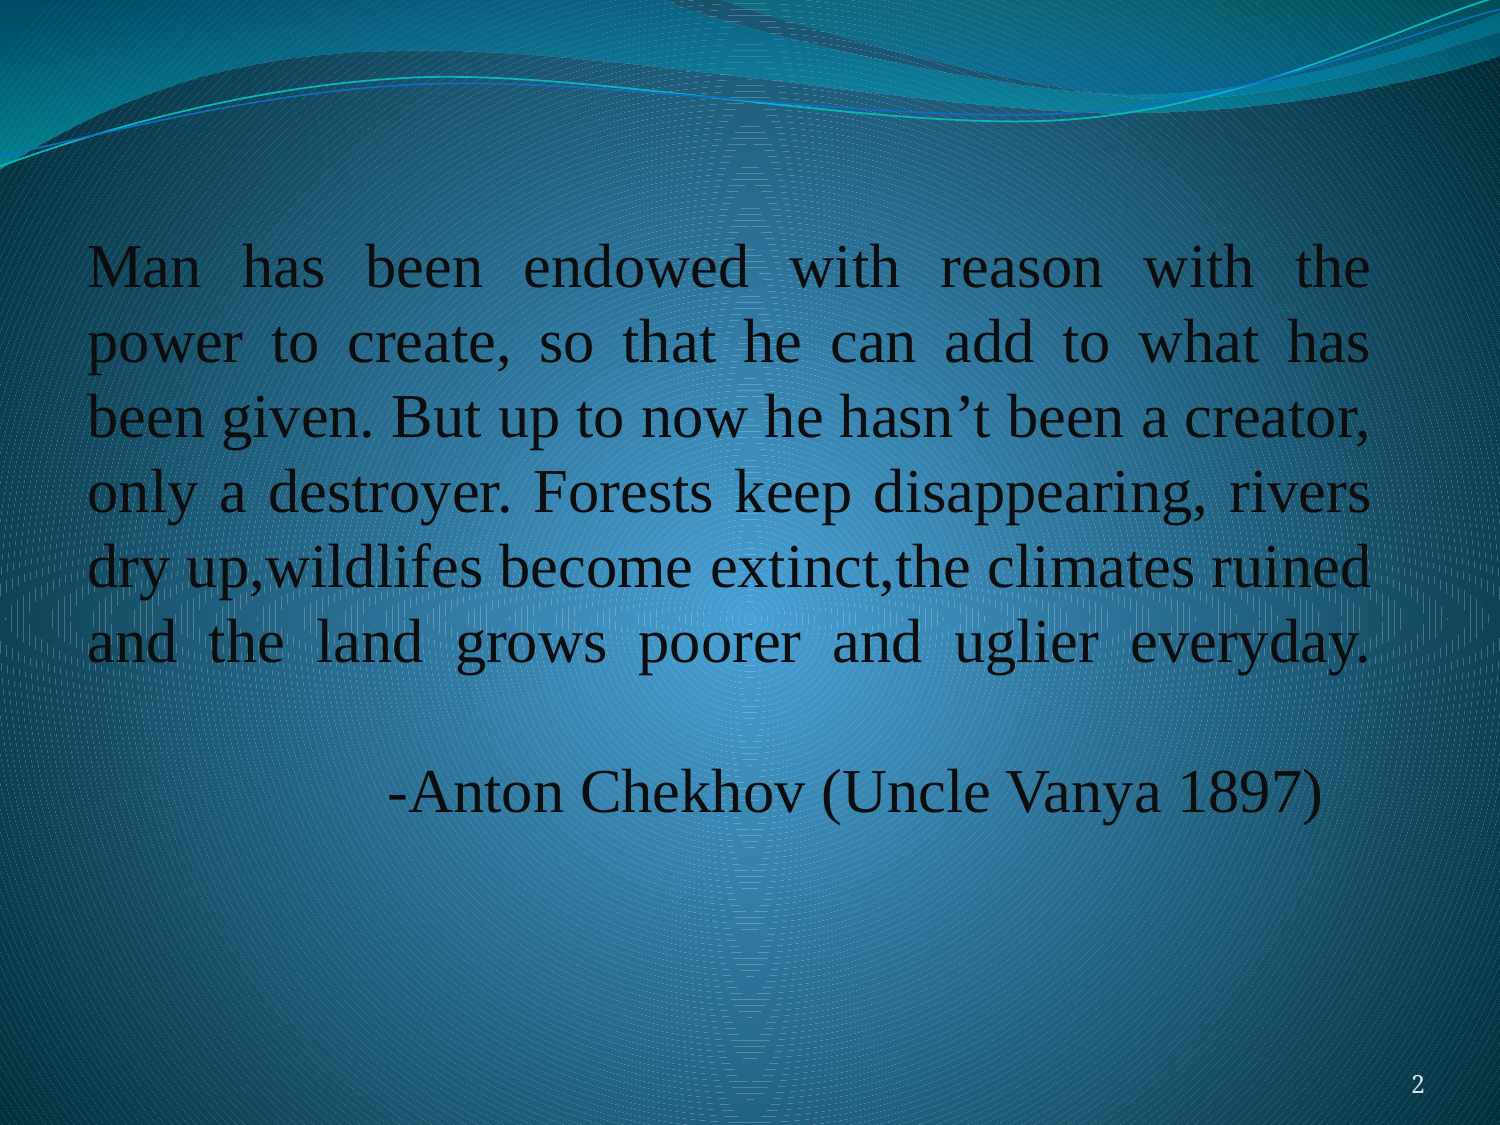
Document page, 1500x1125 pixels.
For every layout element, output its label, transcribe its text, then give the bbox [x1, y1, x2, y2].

title Man has been endowed with reason with the power to create, so that he can add to what has been given. But up to now he hasn’t been a creator, only a destroyer. Forests keep disappearing, rivers dry up,wildlifes become extinct,the climates ruined and the land grows poorer and uglier everyday. -Anton Chekhov (Uncle Vanya 1897) [87, 224, 1376, 525]
slide_number 2 [1299, 1042, 1425, 1103]
